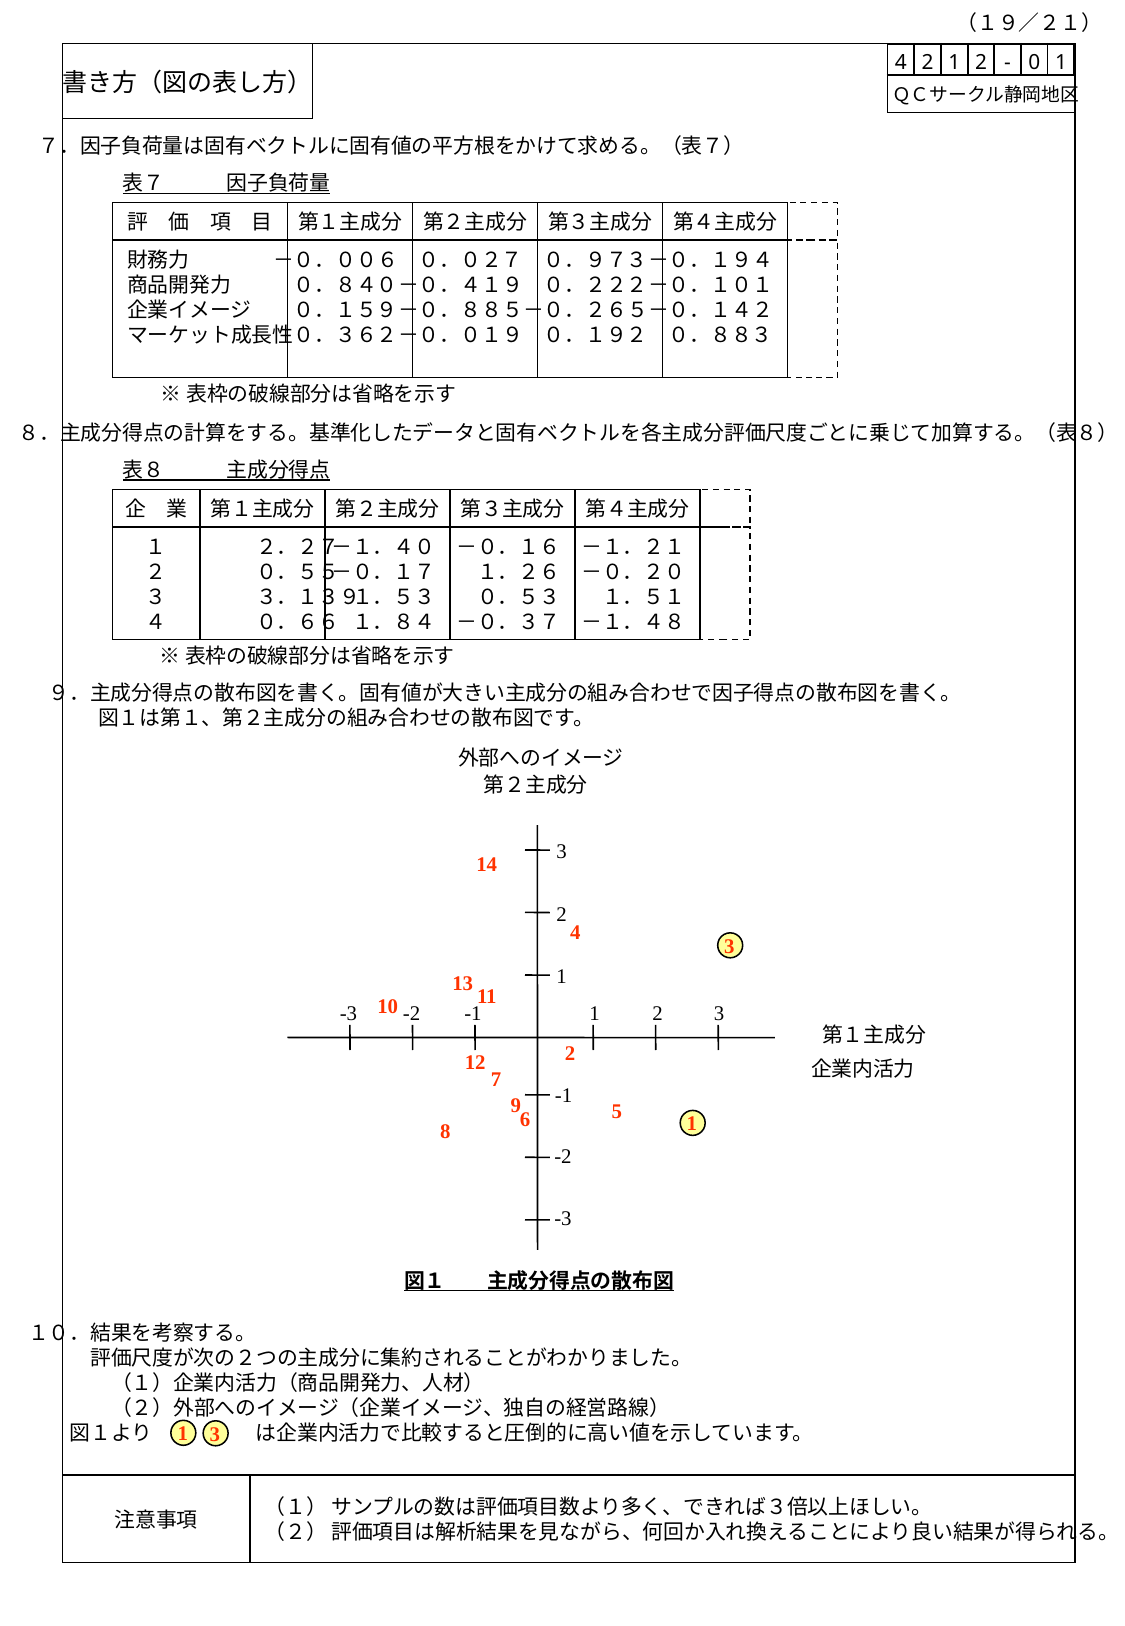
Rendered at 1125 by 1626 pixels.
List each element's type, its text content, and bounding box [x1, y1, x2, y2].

text_box 3 [194, 1413, 236, 1453]
text_box 14 [461, 843, 513, 883]
text_box 財務力 商品開発力 企業イメージ マーケット成長性 [112, 240, 287, 378]
text_box 第２主成分 [413, 202, 537, 240]
table_header 4 [888, 45, 913, 74]
text_box １０．結果を考察する。 評価尺度が次の２つの主成分に集約されることがわかりました。 （１）企業内活力（商品開発力、人材） （２）外部へのイメージ（企業イメージ、独自の経営路線） 図１より は企業内活力で比較すると圧倒的に高い値を示しています。 [13, 1312, 829, 1453]
text_box 第２主成分 [325, 489, 450, 527]
text_box 2 [550, 1032, 591, 1072]
text_box 8 [425, 1109, 466, 1150]
text_box 6 [505, 1098, 546, 1139]
text_box [699, 489, 750, 527]
text_box 企業内活力 [796, 1047, 930, 1088]
table_header 1 [1048, 45, 1073, 74]
text_box －０．１６ １．２６ ０．５３ －０．３７ [450, 527, 575, 640]
text_box 第１主成分 [200, 489, 325, 527]
text_box 12 [450, 1041, 501, 1081]
text_box 3 [699, 992, 740, 1032]
text_box 1 [671, 1102, 713, 1143]
text_box （１９／２１） [941, 2, 1117, 42]
text_box １ ２ ３ ４ [112, 527, 200, 640]
text_box -2 [388, 992, 436, 1032]
text_box －０．００６ ０．８４０ ０．１５９ ０．３６２ [287, 240, 413, 373]
text_box 図１は第１、第２主成分の組み合わせの散布図です。 [83, 697, 609, 738]
text_box ８．主成分得点の計算をする。基準化したデータと固有ベクトルを各主成分評価尺度ごとに乗じて加算する。（表８） [3, 411, 1125, 452]
text_box ※表枠の破線部分は省略を示す [144, 634, 470, 675]
text_box 第３主成分 [537, 202, 663, 240]
text_box 1 [574, 992, 615, 1032]
text_box 2 [541, 892, 582, 933]
text_box 第４主成分 [575, 489, 699, 527]
text_box 第１主成分 [287, 202, 413, 240]
text_box 4 [555, 911, 596, 952]
text_box －１．２１ －０．２０ １．５１ －１．４８ [575, 527, 699, 640]
text_box 表７ 因子負荷量 [108, 162, 346, 203]
text_box ９．主成分得点の散布図を書く。固有値が大きい主成分の組み合わせで因子得点の散布図を書く。 [33, 672, 977, 713]
table_header 1 [942, 45, 967, 74]
text_box 表８ 主成分得点 [108, 449, 346, 490]
text_box 第３主成分 [450, 489, 575, 527]
text_box -2 [539, 1134, 587, 1175]
text_box [62, 452, 1075, 1474]
text_box -3 [325, 992, 373, 1032]
text_box 9 [495, 1084, 537, 1125]
text_box （１） サンプルの数は評価項目数より多く、できれば３倍以上ほしい。 （２） 評価項目は解析結果を見ながら、何回か入れ換えることにより良い結果が得られる。 [249, 1474, 1075, 1563]
table_header 2 [969, 45, 993, 74]
table_header 2 [915, 45, 940, 74]
text_box -3 [539, 1197, 587, 1238]
text_box 図１ 主成分得点の散布図 [389, 1259, 689, 1300]
text_box 外部へのイメージ [443, 737, 639, 778]
text_box 第４主成分 [663, 202, 787, 240]
text_box -1 [539, 1073, 588, 1114]
text_box [787, 240, 838, 378]
text_box 書き方（図の表し方） [62, 43, 313, 119]
text_box ０．０２７ －０．４１９ －０．８８５ －０．０１９ [413, 240, 537, 378]
text_box 11 [462, 975, 512, 1015]
text_box 7 [476, 1057, 517, 1098]
text_box 第２主成分 [469, 764, 603, 805]
text_box [62, 43, 1075, 411]
text_box [699, 527, 750, 640]
text_box 1 [541, 955, 582, 995]
table_header - [995, 45, 1020, 74]
text_box 評 価 項 目 [112, 202, 287, 240]
table_header 0 [1022, 45, 1047, 74]
text_box 13 [437, 962, 489, 1003]
text_box 2 [637, 992, 678, 1032]
text_box ＱＣサークル静岡地区 [887, 75, 1075, 113]
text_box －０．１９４ －０．１０１ －０．１４２ ０．８８３ [663, 240, 787, 378]
text_box 1 [162, 1412, 203, 1453]
text_box 3 [709, 924, 750, 965]
text_box 注意事項 [62, 1474, 249, 1563]
text_box 第１主成分 [807, 1014, 941, 1055]
text_box -1 [449, 1003, 497, 1032]
text_box ７．因子負荷量は固有ベクトルに固有値の平方根をかけて求める。（表７） [23, 125, 759, 165]
text_box 3 [541, 830, 582, 870]
text_box ※表枠の破線部分は省略を示す [146, 373, 472, 414]
text_box －１．４０ －０．１７ １．５３ １．８４ [325, 527, 450, 634]
text_box ２．２７ ０．５５ ３．１３９ ０．６６ [200, 527, 325, 634]
text_box ０．９７３ ０．２２２ －０．２６５ ０．１９２ [537, 240, 663, 378]
text_box 5 [596, 1090, 638, 1130]
text_box 10 [362, 984, 414, 1025]
text_box [787, 202, 838, 240]
text_box 企 業 [112, 489, 200, 527]
